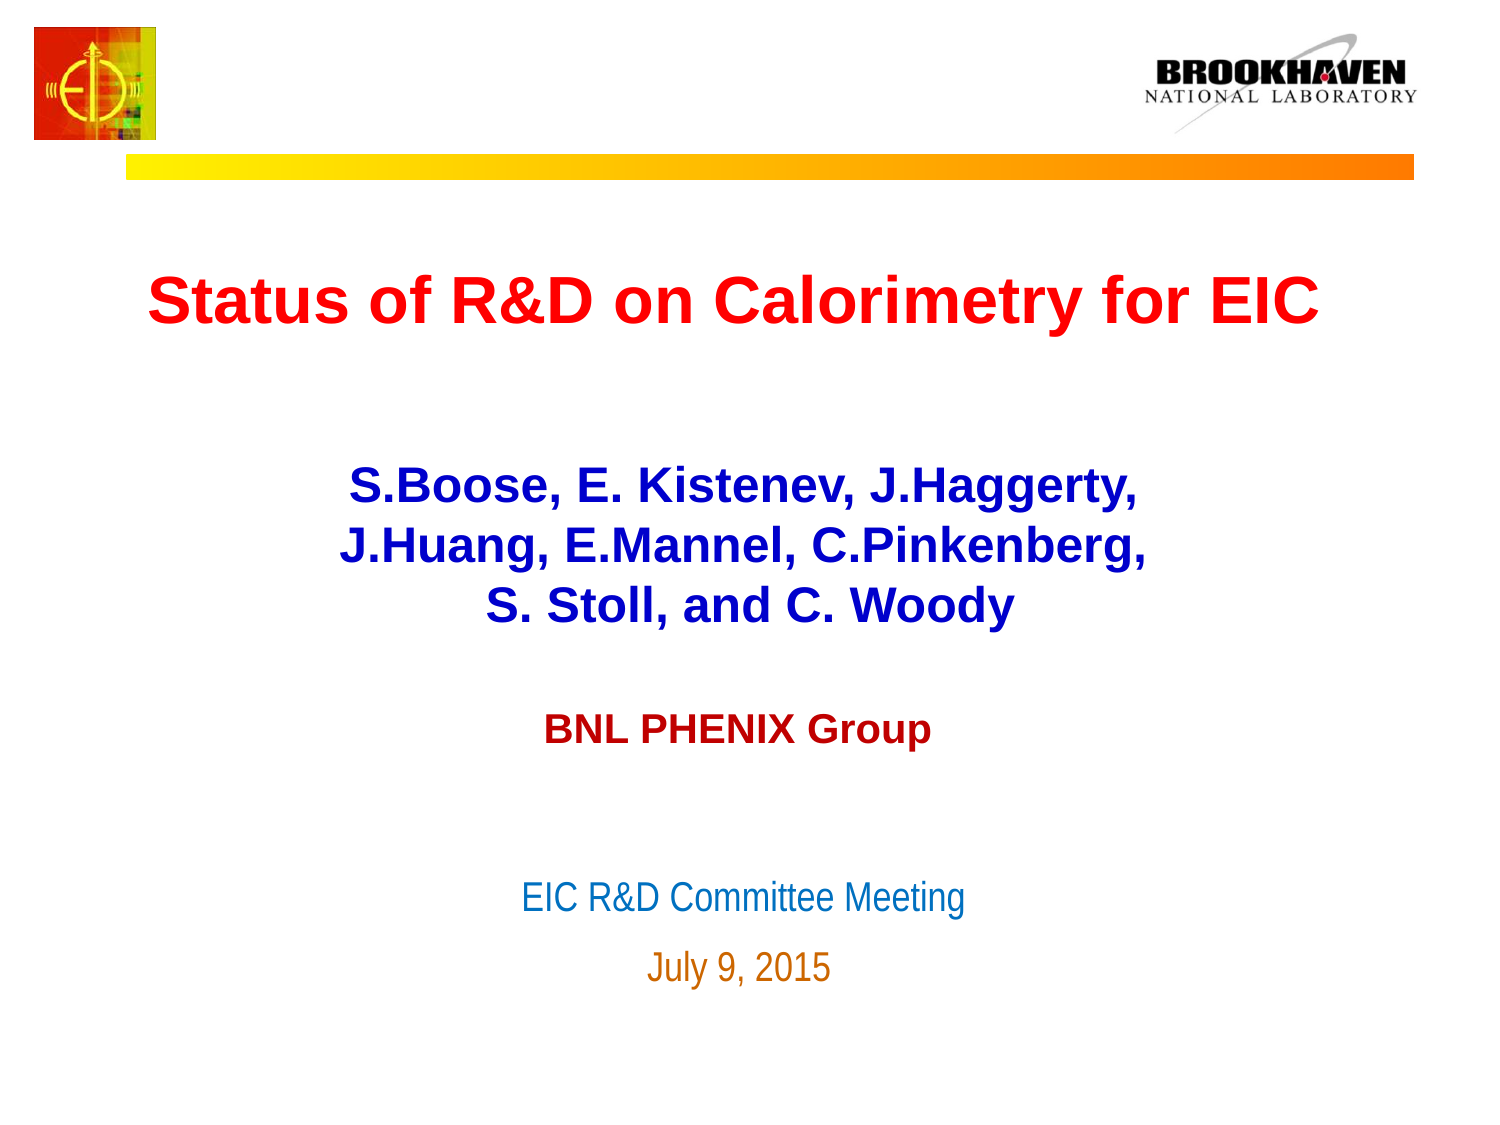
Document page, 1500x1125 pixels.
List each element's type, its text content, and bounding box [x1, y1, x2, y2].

picture [1137, 27, 1426, 141]
text_box S.Boose, E. Kistenev, J.Haggerty, J.Huang, E.Mannel, C.Pinkenberg, S. Stoll, and C. Woody BNL PHENIX Group [256, 399, 1232, 760]
text_box EIC R&D Committee Meeting July 9, 2015 [306, 862, 1182, 998]
text_box [126, 154, 1414, 180]
text_box Status of R&D on Calorimetry for EIC [131, 249, 1357, 345]
picture [33, 27, 156, 141]
